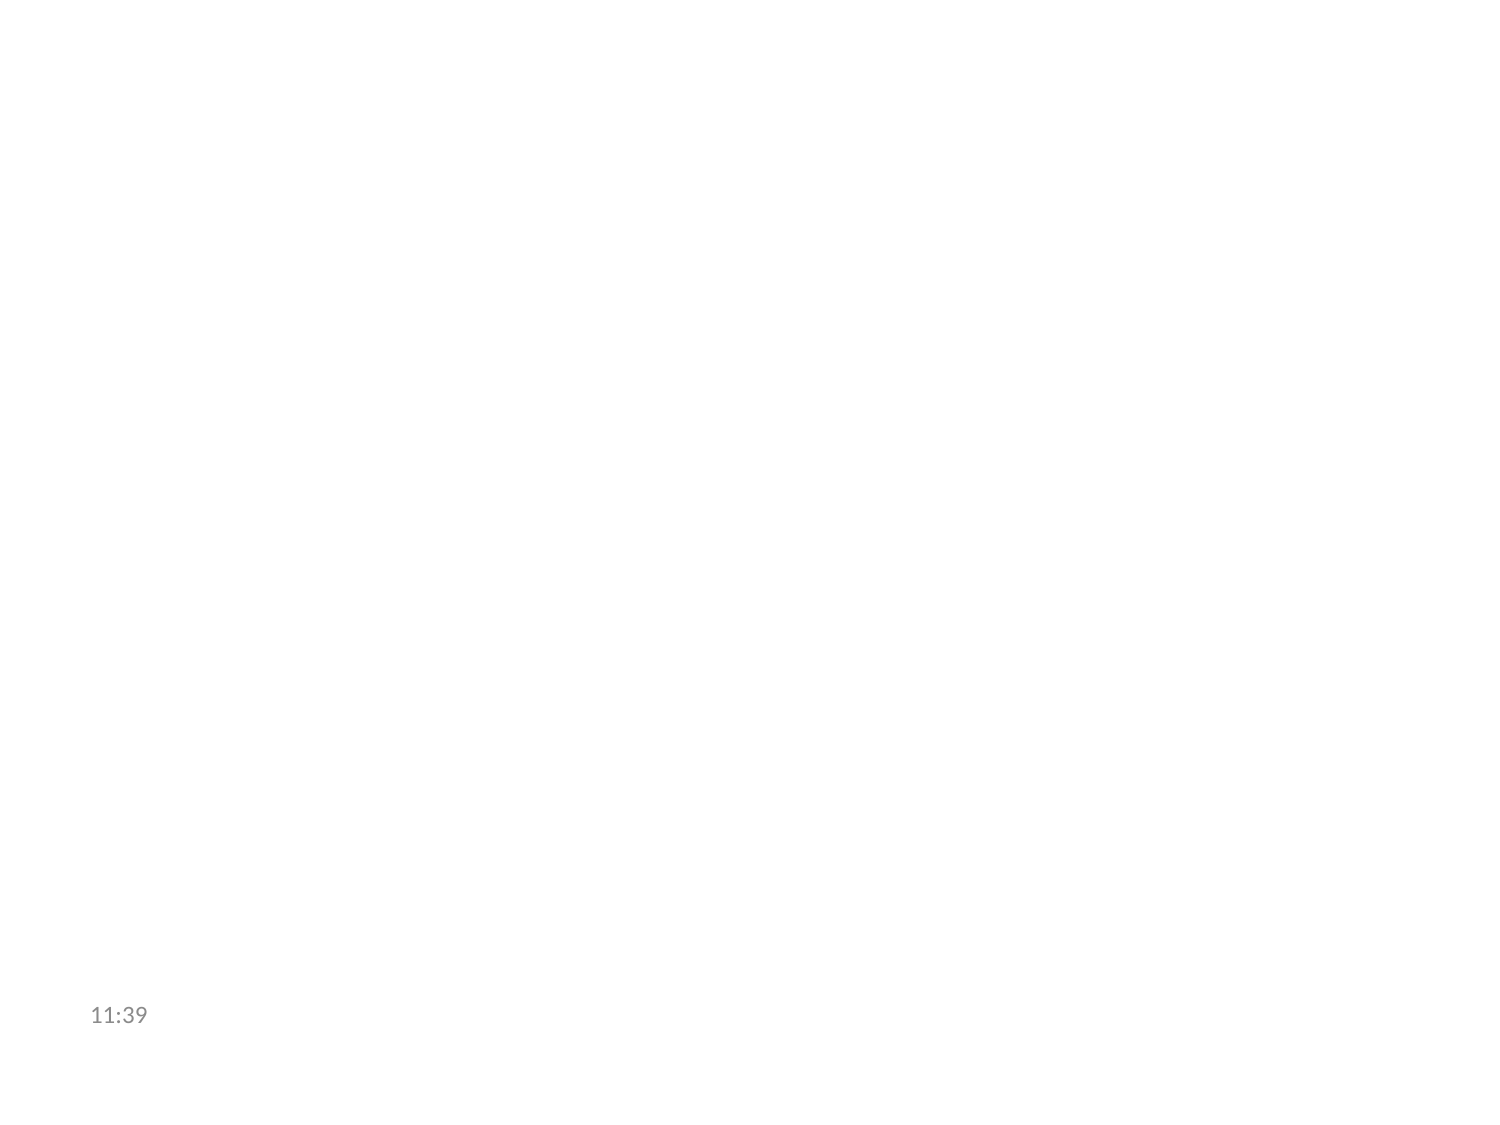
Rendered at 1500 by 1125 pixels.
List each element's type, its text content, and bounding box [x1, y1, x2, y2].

text_box 15:35 [75, 983, 425, 1044]
